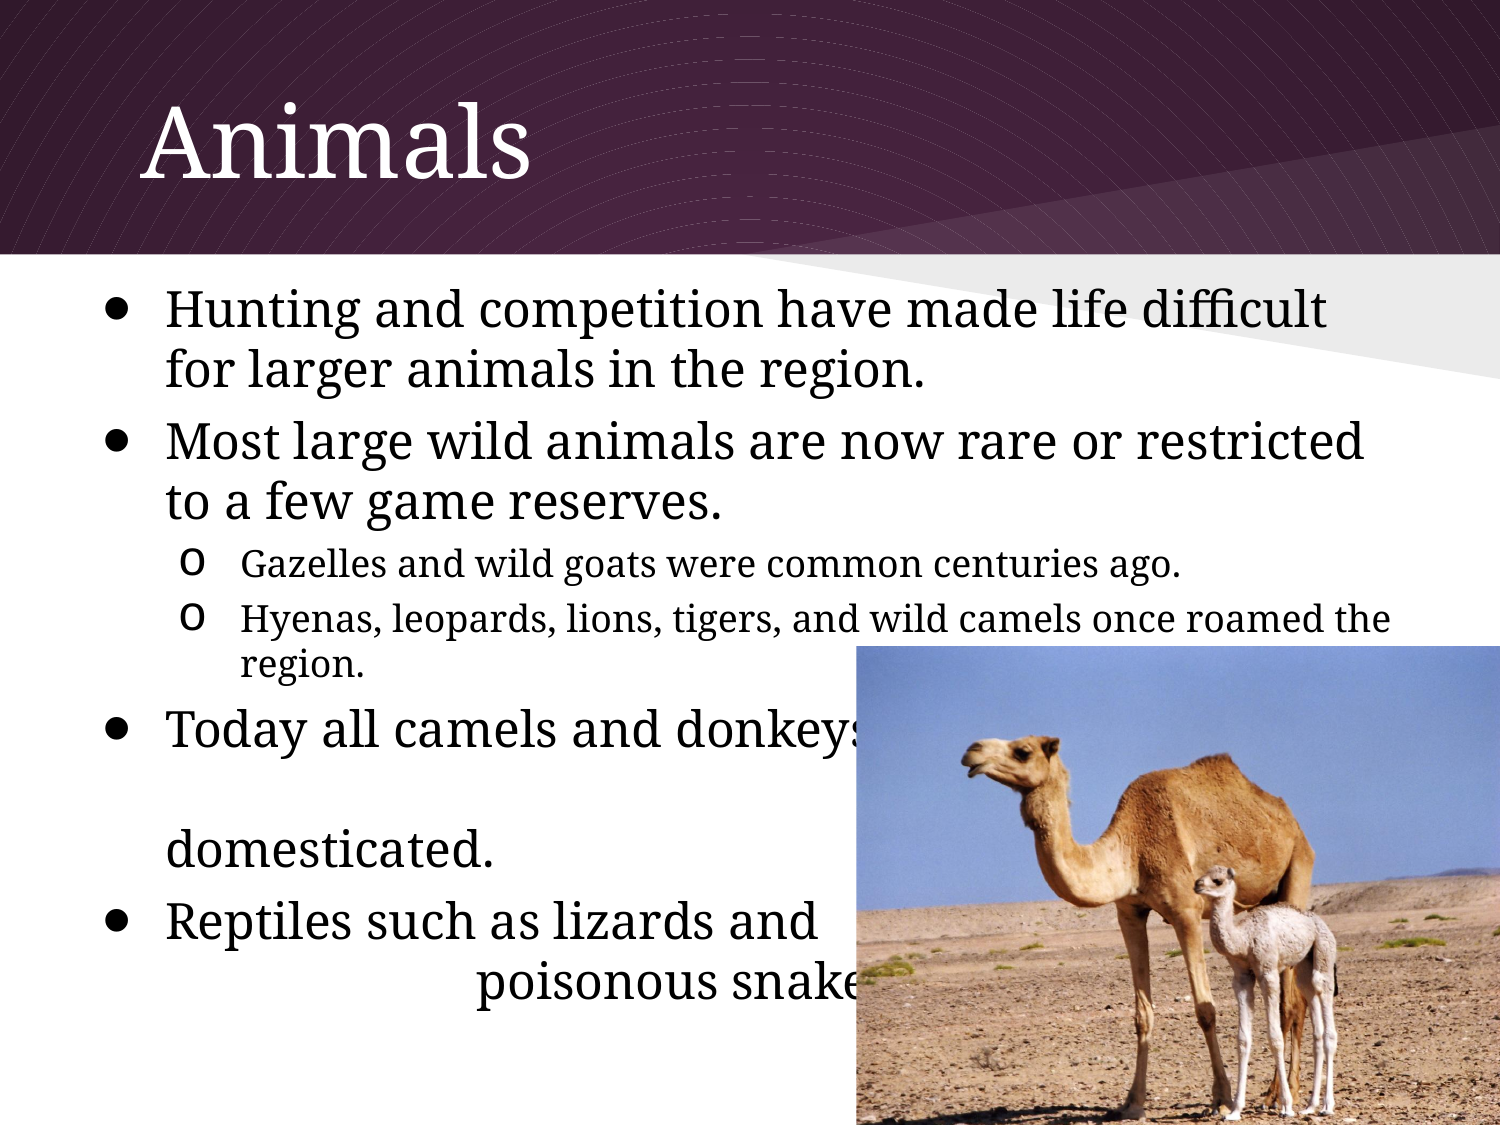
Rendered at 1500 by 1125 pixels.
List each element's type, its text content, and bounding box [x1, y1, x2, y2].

text_box [856, 646, 1500, 1125]
title Animals [75, 45, 1425, 233]
list Hunting and competition have made life difficult for larger animals in the region. Most large wild animals are now rare or restricted to a few game reserves. Gazelles and wild goats were common centuries ago. Hyenas, leopards, lions, tigers, and wild camels once roamed the region. Today all camels and donkeys are domesticated. Reptiles such as lizards and poisonous snakes are common. [75, 262, 1425, 1078]
